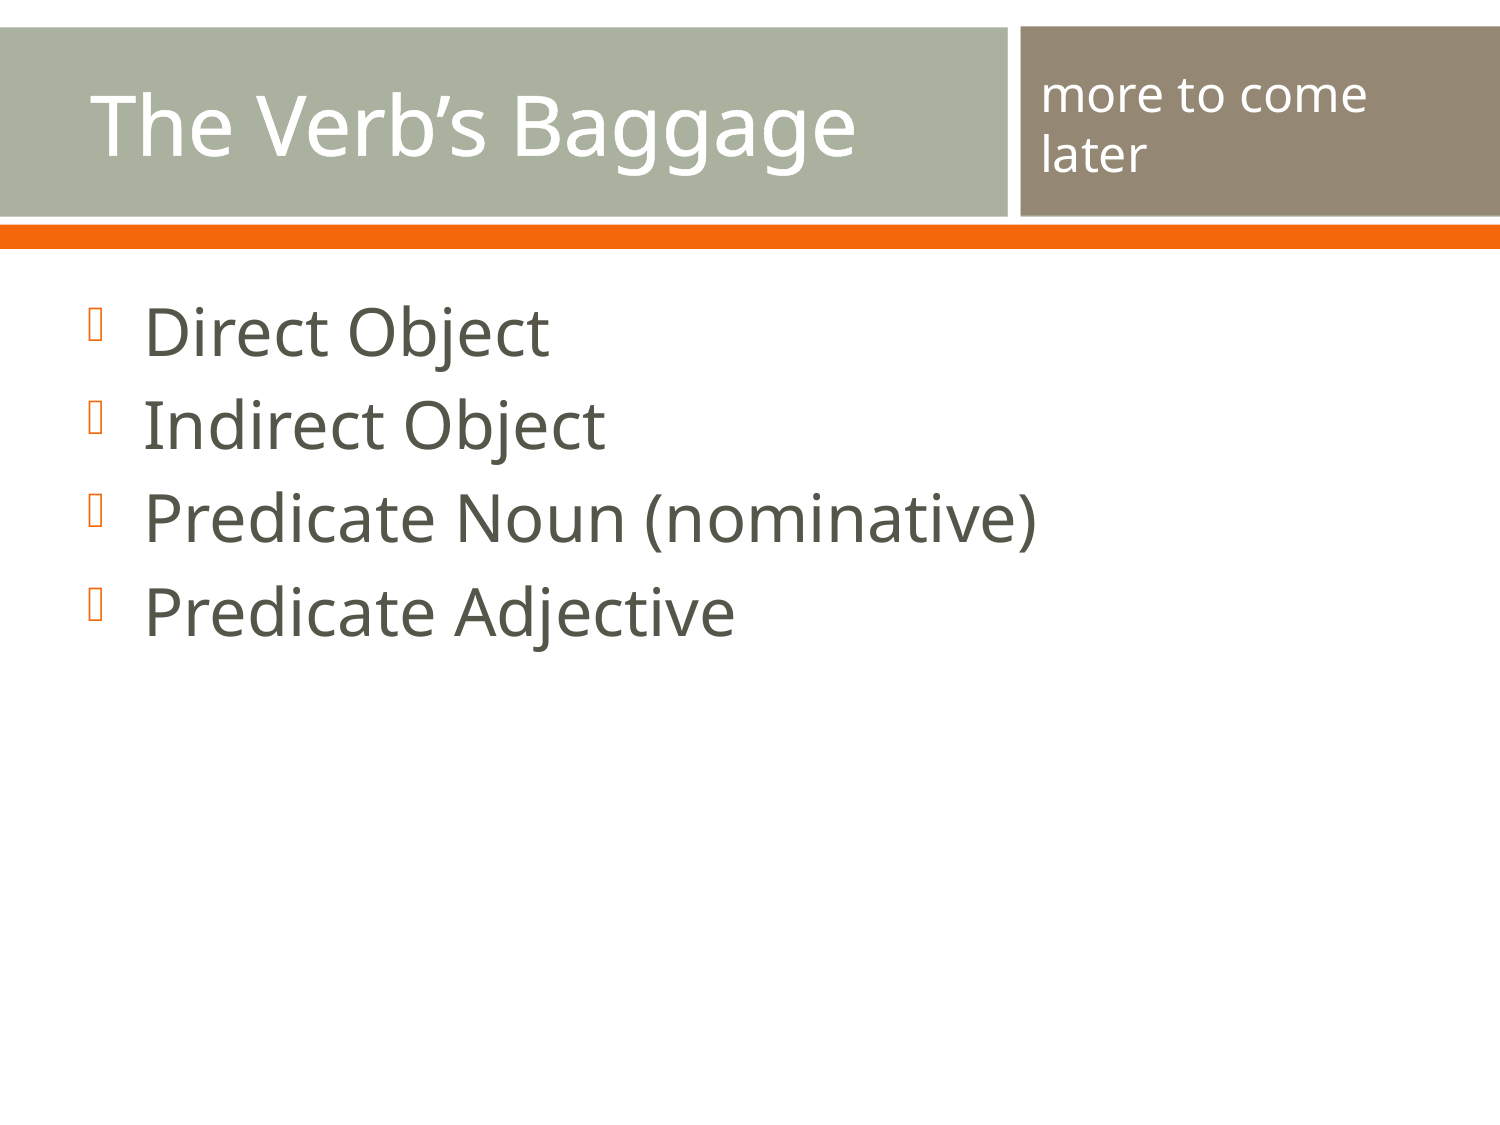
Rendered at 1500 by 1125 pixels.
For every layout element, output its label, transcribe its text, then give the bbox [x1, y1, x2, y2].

title The Verb’s Baggage [75, 44, 1000, 200]
list more to come later [1025, 45, 1475, 200]
list Direct Object Indirect Object Predicate Noun (nominative) Predicate Adjective [71, 281, 1425, 1026]
